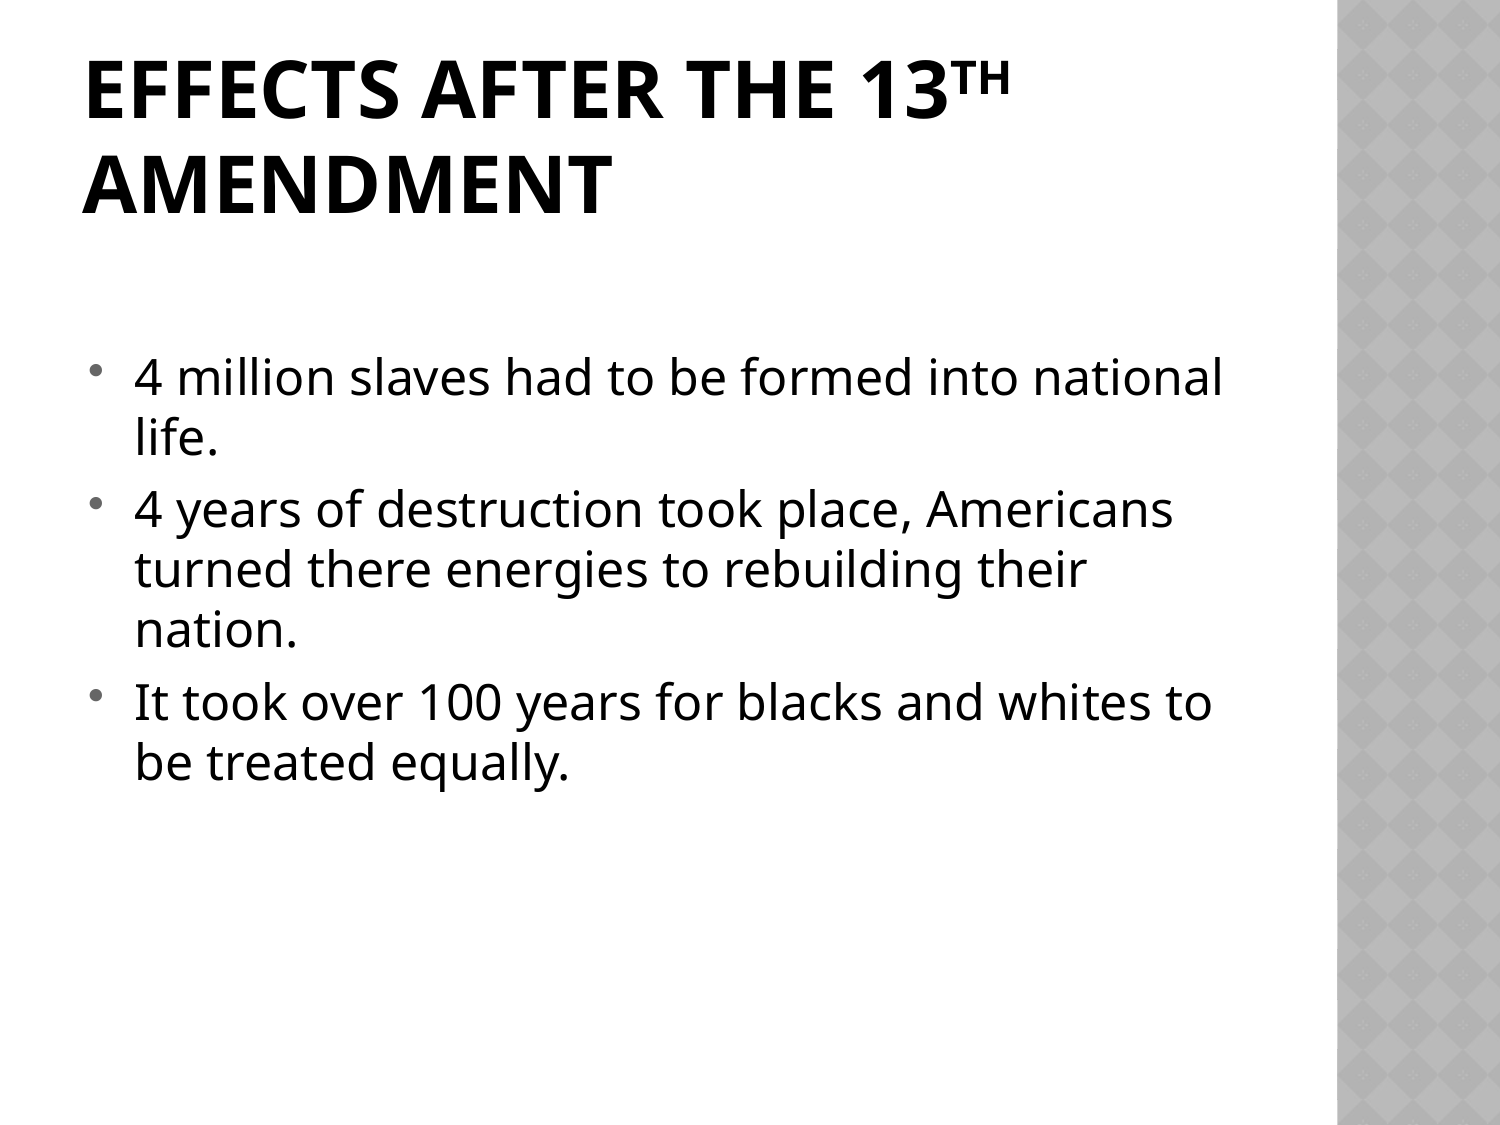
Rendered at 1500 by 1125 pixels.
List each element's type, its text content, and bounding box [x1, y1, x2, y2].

title EFFECTS AFTER THE 13TH AMENDMENT [75, 37, 1043, 230]
list 4 million slaves had to be formed into national life. 4 years of destruction took place, Americans turned there energies to rebuilding their nation. It took over 100 years for blacks and whites to be treated equally. [75, 337, 1263, 1055]
